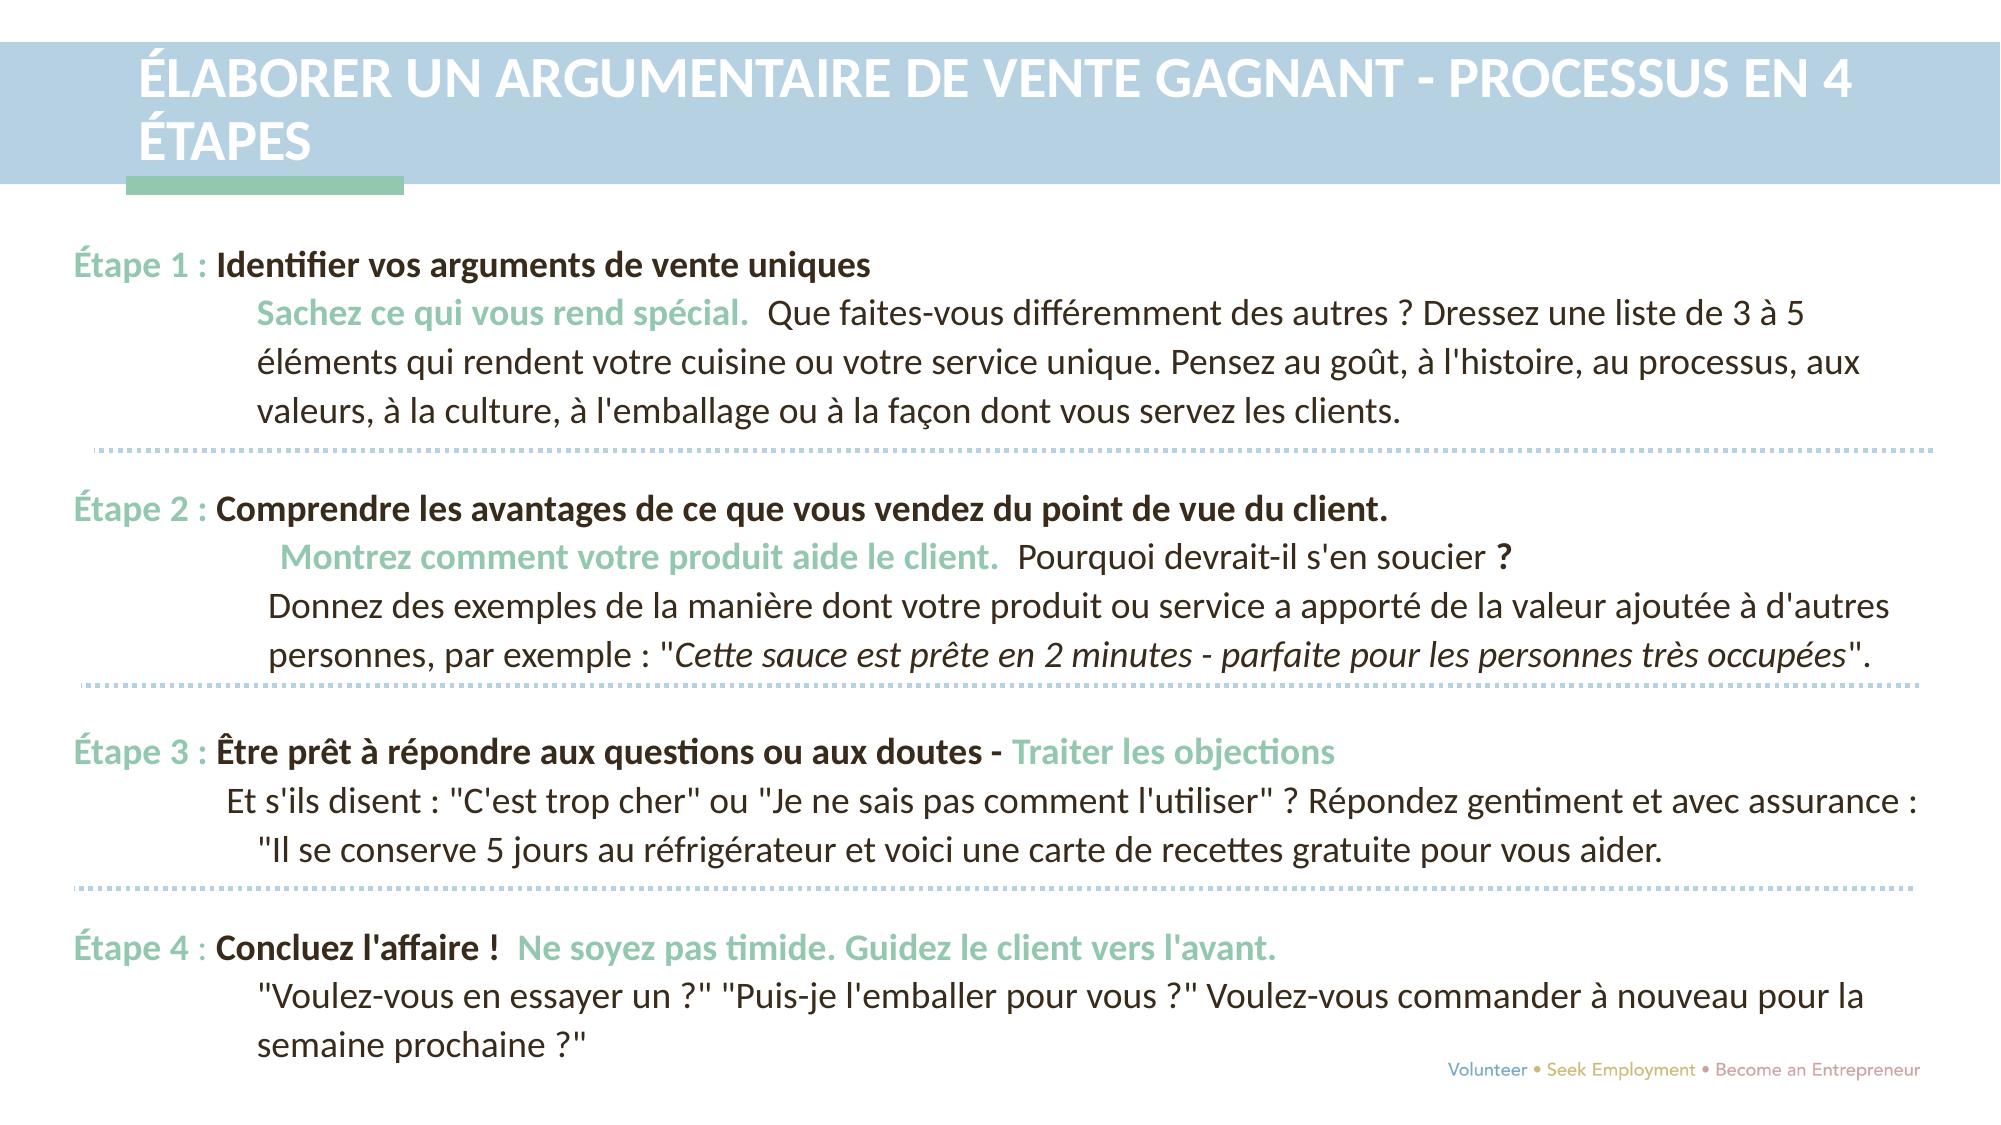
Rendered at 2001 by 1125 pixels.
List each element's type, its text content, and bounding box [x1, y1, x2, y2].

list Étape 1 : Identifier vos arguments de vente uniques Sachez ce qui vous rend spécial. Que faites-vous différemment des autres ? Dressez une liste de 3 à 5 éléments qui rendent votre cuisine ou votre service unique. Pensez au goût, à l'histoire, au processus, aux valeurs, à la culture, à l'emballage ou à la façon dont vous servez les clients. Étape 2 : Comprendre les avantages de ce que vous vendez du point de vue du client. Montrez comment votre produit aide le client. Pourquoi devrait-il s'en soucier ? Donnez des exemples de la manière dont votre produit ou service a apporté de la valeur ajoutée à d'autres personnes, par exemple : "Cette sauce est prête en 2 minutes - parfaite pour les personnes très occupées". Étape 3 : Être prêt à répondre aux questions ou aux doutes - Traiter les objections Et s'ils disent : "C'est trop cher" ou "Je ne sais pas comment l'utiliser" ? Répondez gentiment et avec assurance : "Il se conserve 5 jours au réfrigérateur et voici une carte de recettes gratuite pour vous aider. Étape 4 : Concluez l'affaire ! Ne soyez pas timide. Guidez le client vers l'avant. "Voulez-vous en essayer un ?" "Puis-je l'emballer pour vous ?" Voulez-vous commander à nouveau pour la semaine prochaine ?" [58, 228, 1970, 1125]
list ÉLABORER UN ARGUMENTAIRE DE VENTE GAGNANT - PROCESSUS EN 4 ÉTAPES [123, 51, 1913, 170]
